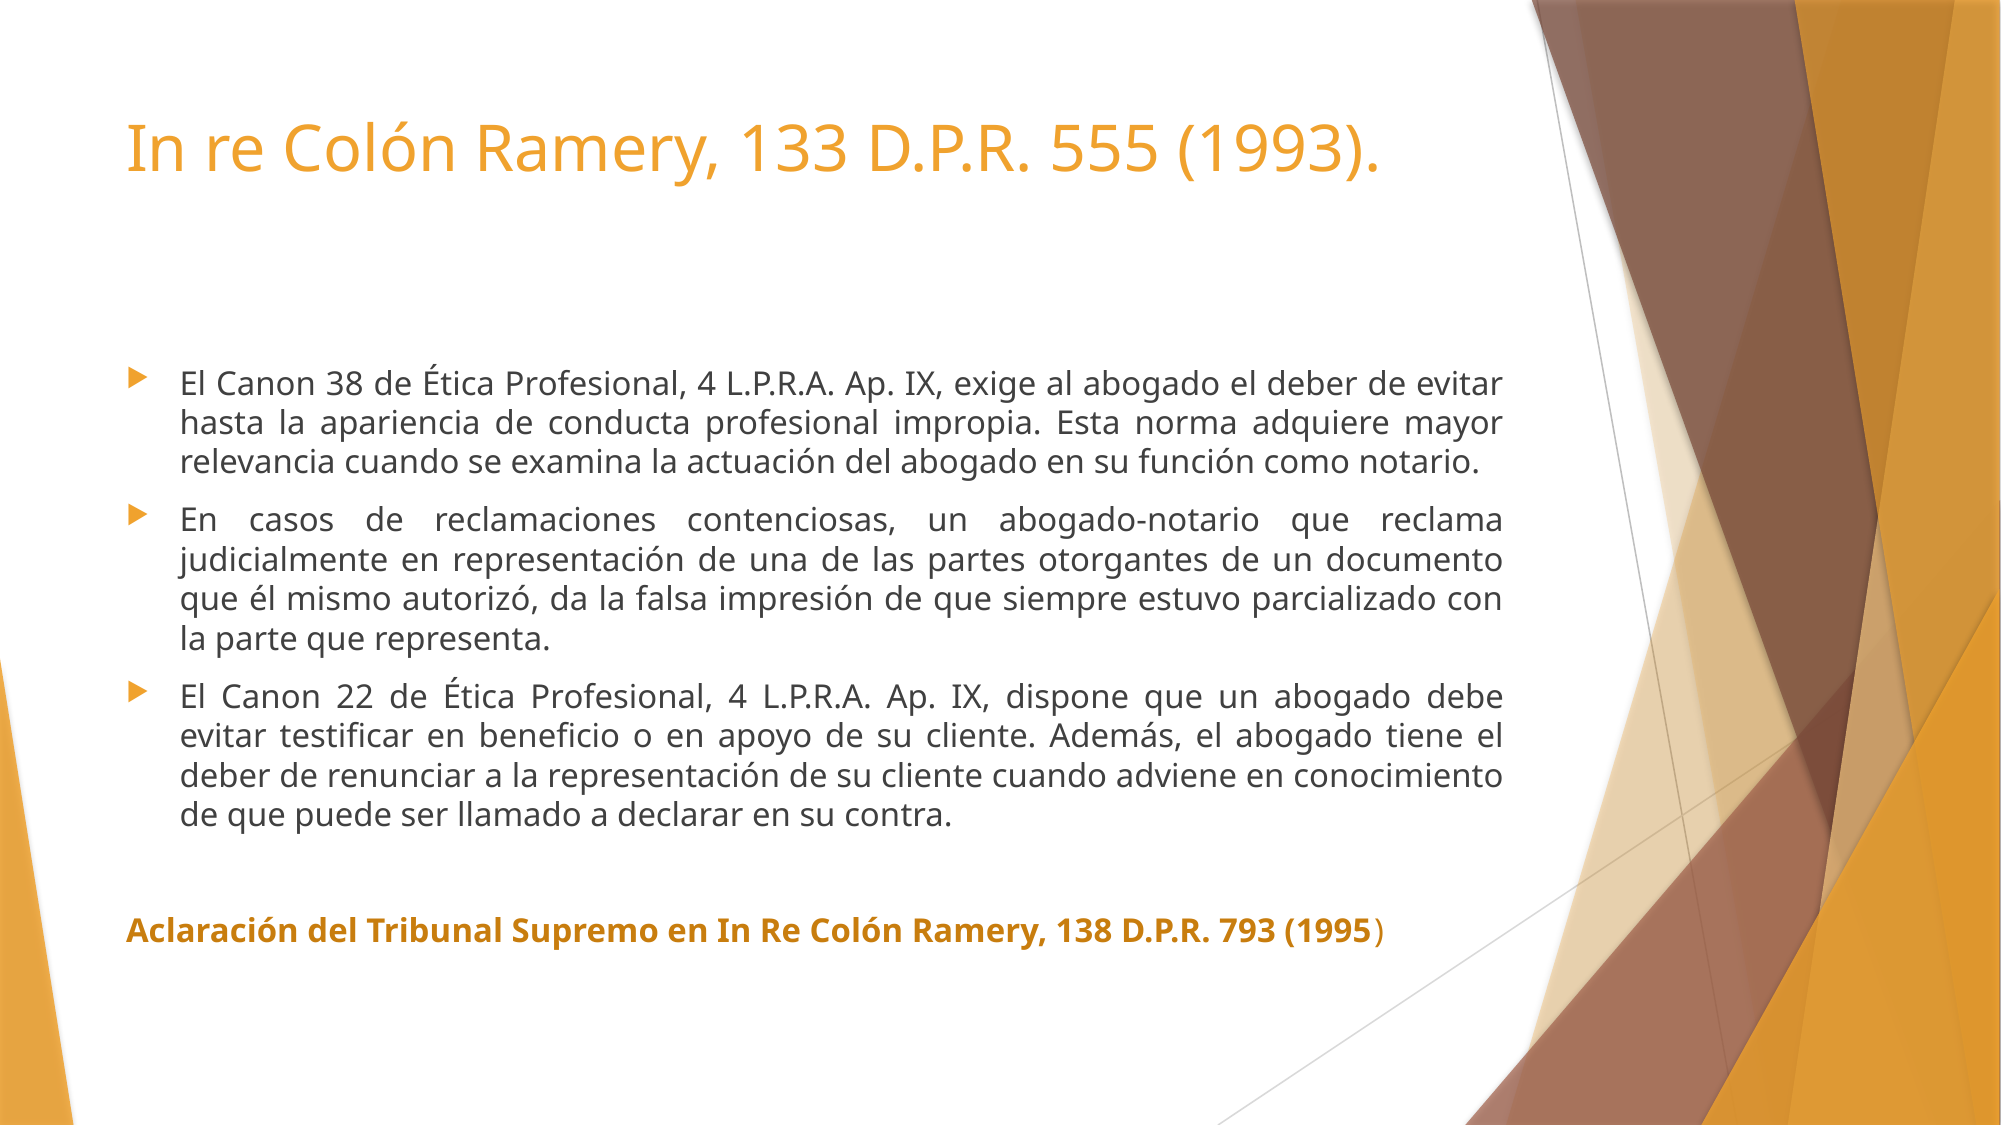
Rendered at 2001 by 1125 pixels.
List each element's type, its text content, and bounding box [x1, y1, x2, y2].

title In re Colón Ramery, 133 D.P.R. 555 (1993). [111, 99, 1522, 317]
list El Canon 38 de Ética Profesional, 4 L.P.R.A. Ap. IX, exige al abogado el deber de evitar hasta la apariencia de conducta profesional impropia. Esta norma adquiere mayor relevancia cuando se examina la actuación del abogado en su función como notario. En casos de reclamaciones contenciosas, un abogado-notario que reclama judicialmente en representación de una de las partes otorgantes de un documento que él mismo autorizó, da la falsa impresión de que siempre estuvo parcializado con la parte que representa. El Canon 22 de Ética Profesional, 4 L.P.R.A. Ap. IX, dispone que un abogado debe evitar testificar en beneficio o en apoyo de su cliente. Además, el abogado tiene el deber de renunciar a la representación de su cliente cuando adviene en conocimiento de que puede ser llamado a declarar en su contra. Aclaración del Tribunal Supremo en In Re Colón Ramery, 138 D.P.R. 793 (1995) [111, 354, 1522, 992]
